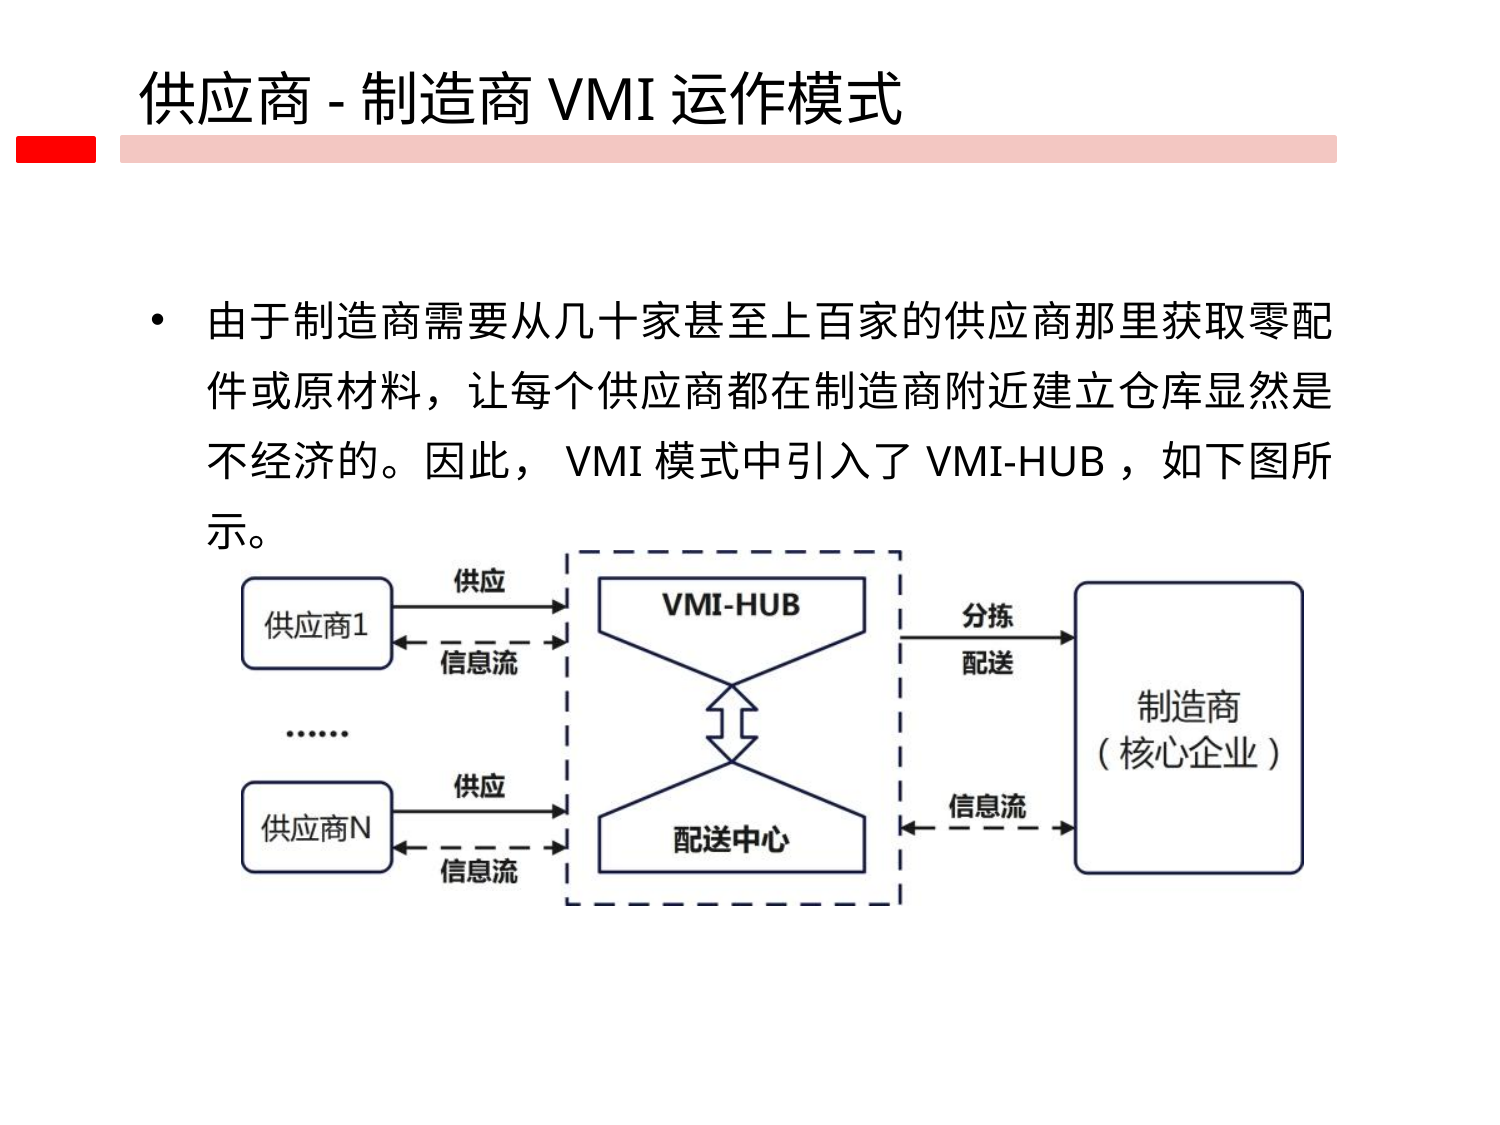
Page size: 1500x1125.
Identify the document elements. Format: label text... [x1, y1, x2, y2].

text_box 由于制造商需要从几十家甚至上百家的供应商那里获取零配件或原材料，让每个供应商都在制造商附近建立仓库显然是不经济的。因此，VMI模式中引入了VMI-HUB，如下图所示。 [135, 267, 1349, 562]
picture [241, 550, 1304, 907]
text_box 供应商-制造商VMI运作模式 [123, 54, 1118, 140]
